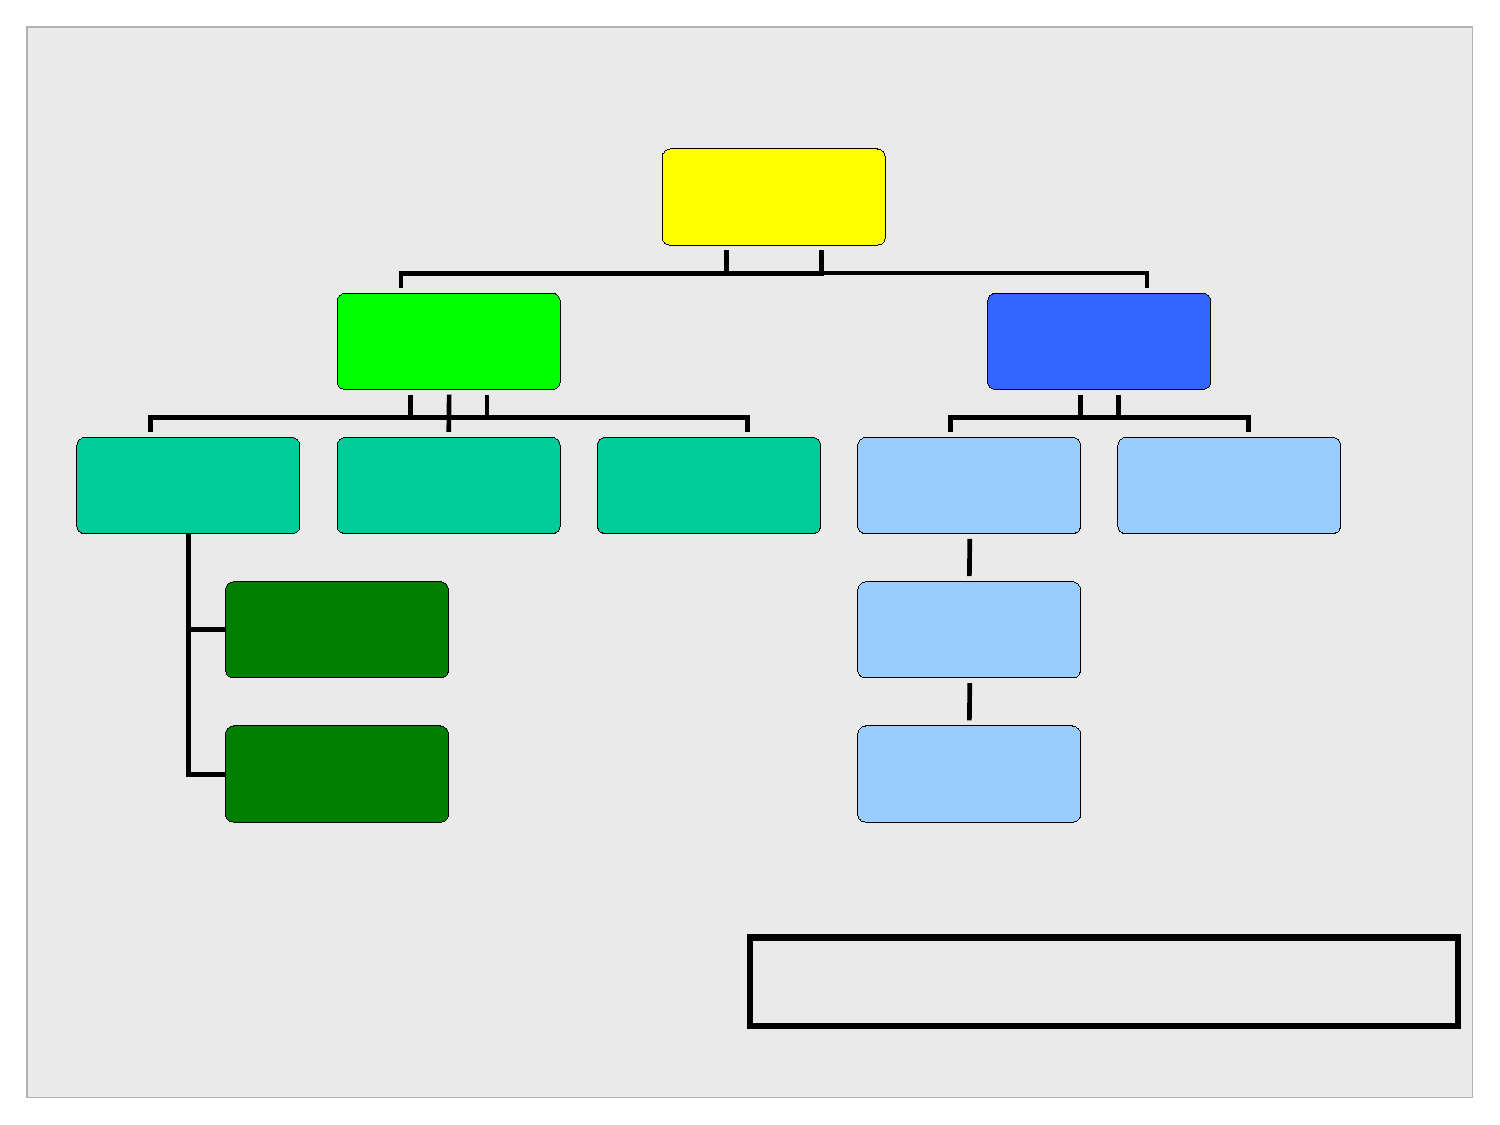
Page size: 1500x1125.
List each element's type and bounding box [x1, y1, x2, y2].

text_box [76, 148, 1341, 823]
text_box [749, 937, 1459, 1026]
